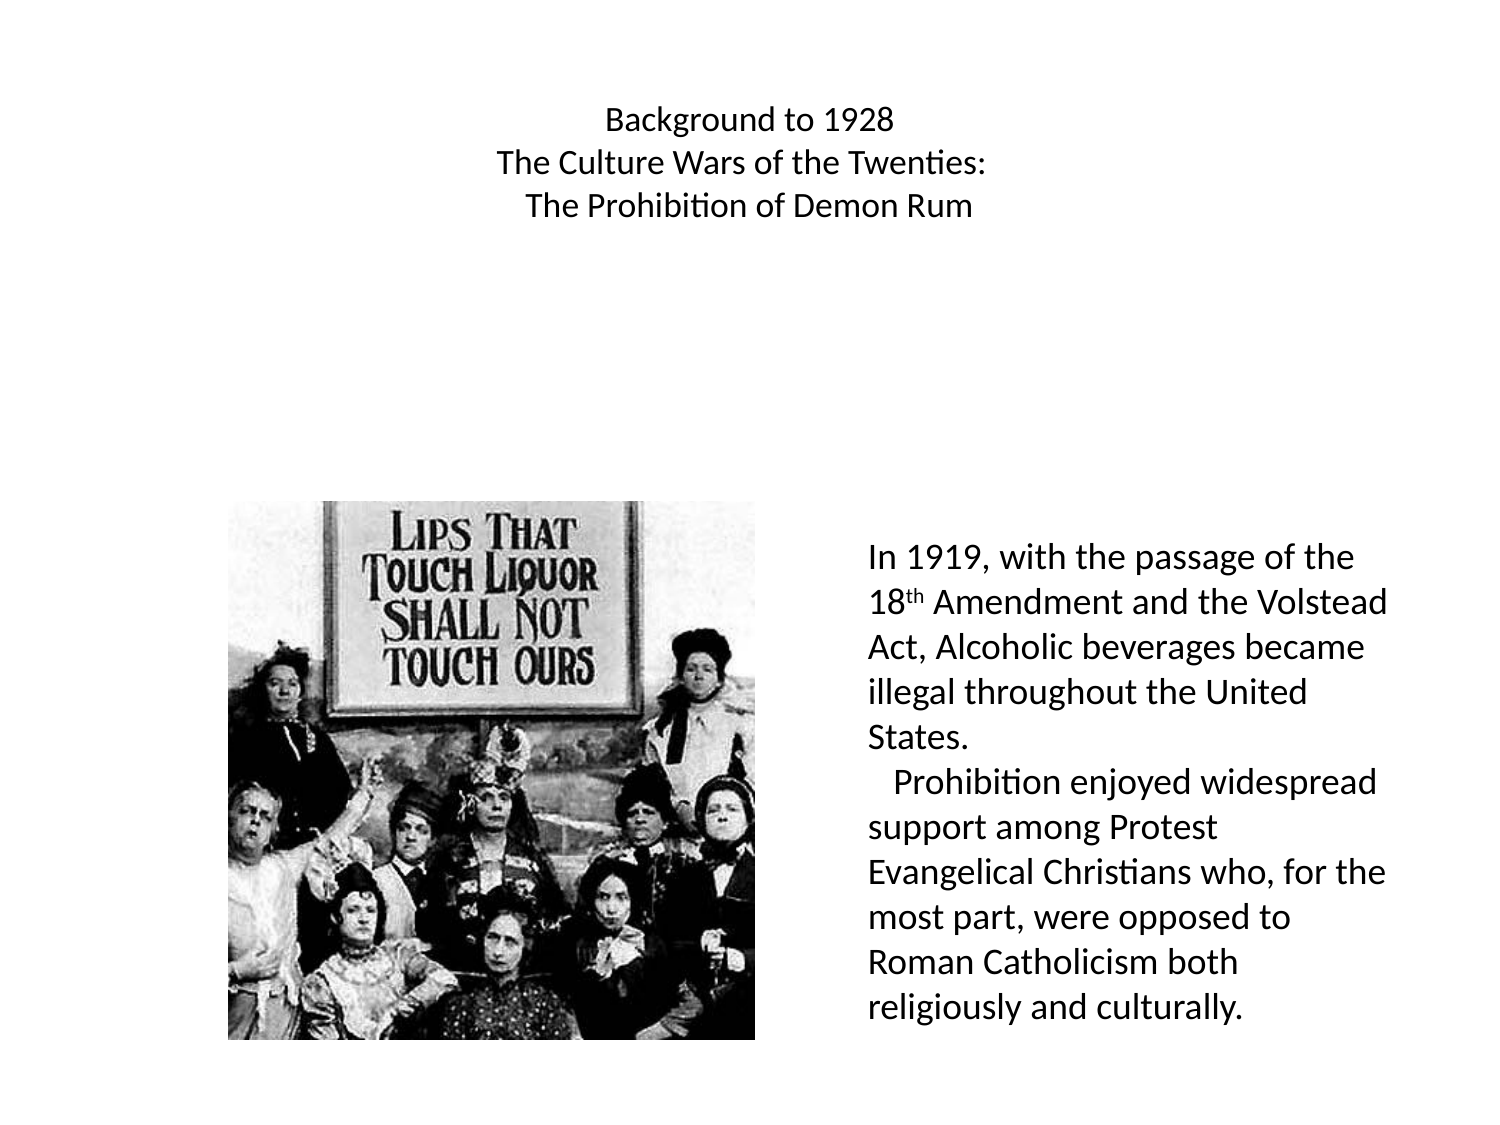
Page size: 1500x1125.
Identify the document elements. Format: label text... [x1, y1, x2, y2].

title Background to 1928 The Culture Wars of the Twenties: The Prohibition of Demon Rum [75, 45, 1425, 233]
text_box In 1919, with the passage of the 18th Amendment and the Volstead Act, Alcoholic beverages became illegal throughout the United States. Prohibition enjoyed widespread support among Protest Evangelical Christians who, for the most part, were opposed to Roman Catholicism both religiously and culturally. [877, 524, 1407, 1035]
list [111, 501, 872, 1041]
